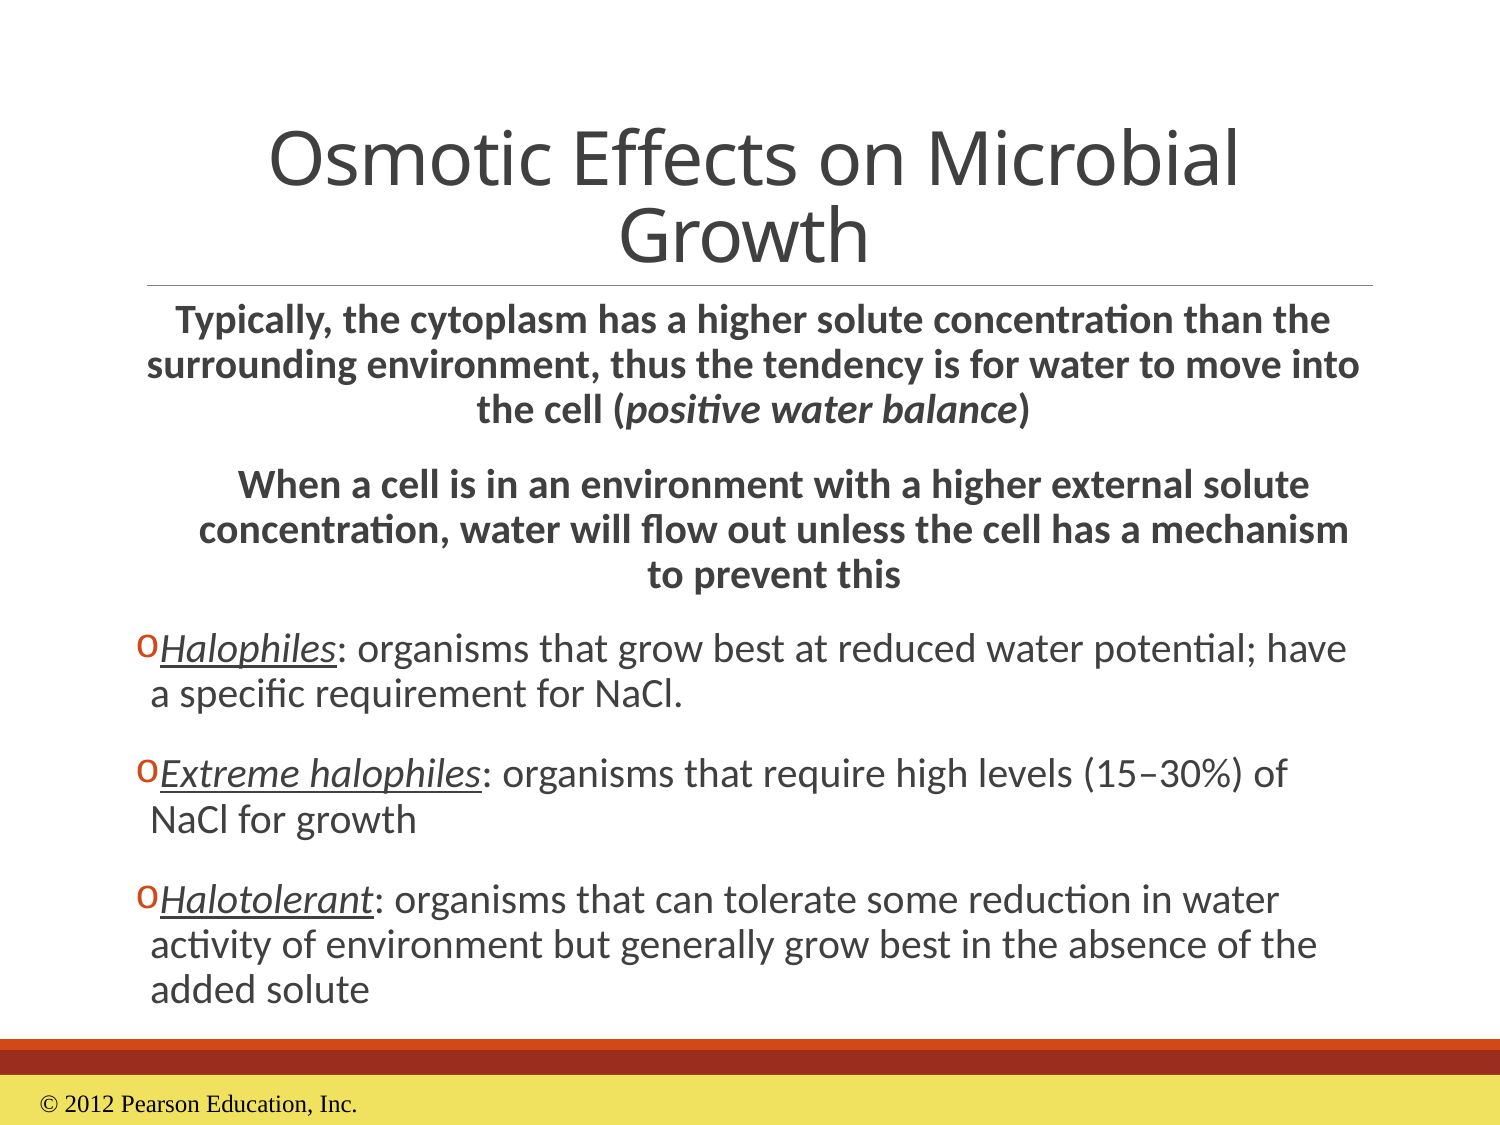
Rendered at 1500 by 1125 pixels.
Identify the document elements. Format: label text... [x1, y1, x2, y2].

title Osmotic Effects on Microbial Growth [135, 47, 1373, 285]
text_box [0, 1074, 1500, 1125]
list Typically, the cytoplasm has a higher solute concentration than the surrounding environment, thus the tendency is for water to move into the cell (positive water balance) When a cell is in an environment with a higher external solute concentration, water will flow out unless the cell has a mechanism to prevent this Halophiles: organisms that grow best at reduced water potential; have a specific requirement for NaCl. Extreme halophiles: organisms that require high levels (15–30%) of NaCl for growth Halotolerant: organisms that can tolerate some reduction in water activity of environment but generally grow best in the absence of the added solute [135, 290, 1373, 1071]
